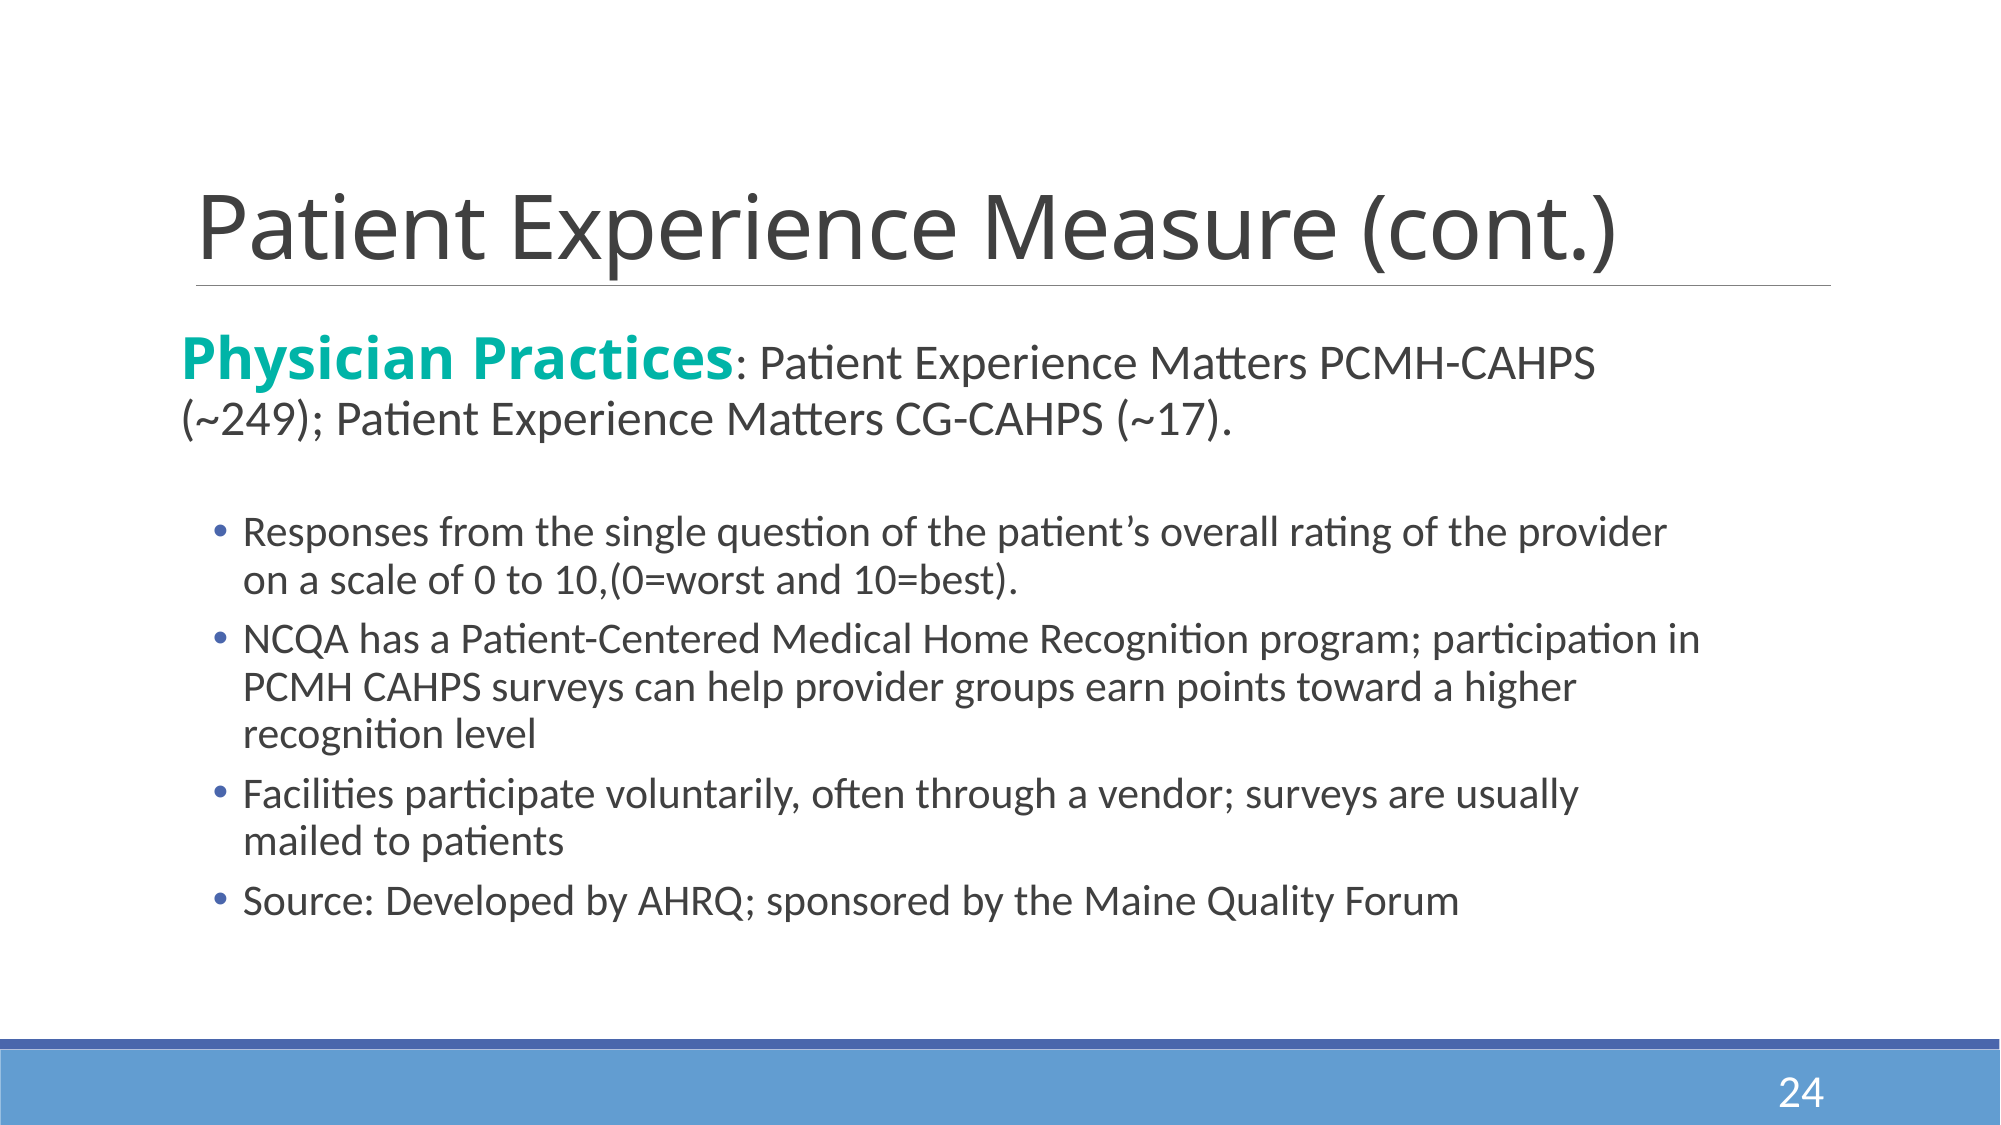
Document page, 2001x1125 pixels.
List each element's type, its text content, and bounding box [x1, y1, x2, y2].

slide_number 24 [1624, 1059, 1840, 1120]
title Patient Experience Measure (cont.) [180, 47, 1840, 285]
list Physician Practices: Patient Experience Matters PCMH-CAHPS (~249); Patient Experience Matters CG-CAHPS (~17). Responses from the single question of the patient’s overall rating of the provider on a scale of 0 to 10,(0=worst and 10=best). NCQA has a Patient-Centered Medical Home Recognition program; participation in PCMH CAHPS surveys can help provider groups earn points toward a higher recognition level Facilities participate voluntarily, often through a vendor; surveys are usually mailed to patients Source: Developed by AHRQ; sponsored by the Maine Quality Forum [180, 321, 1708, 1024]
